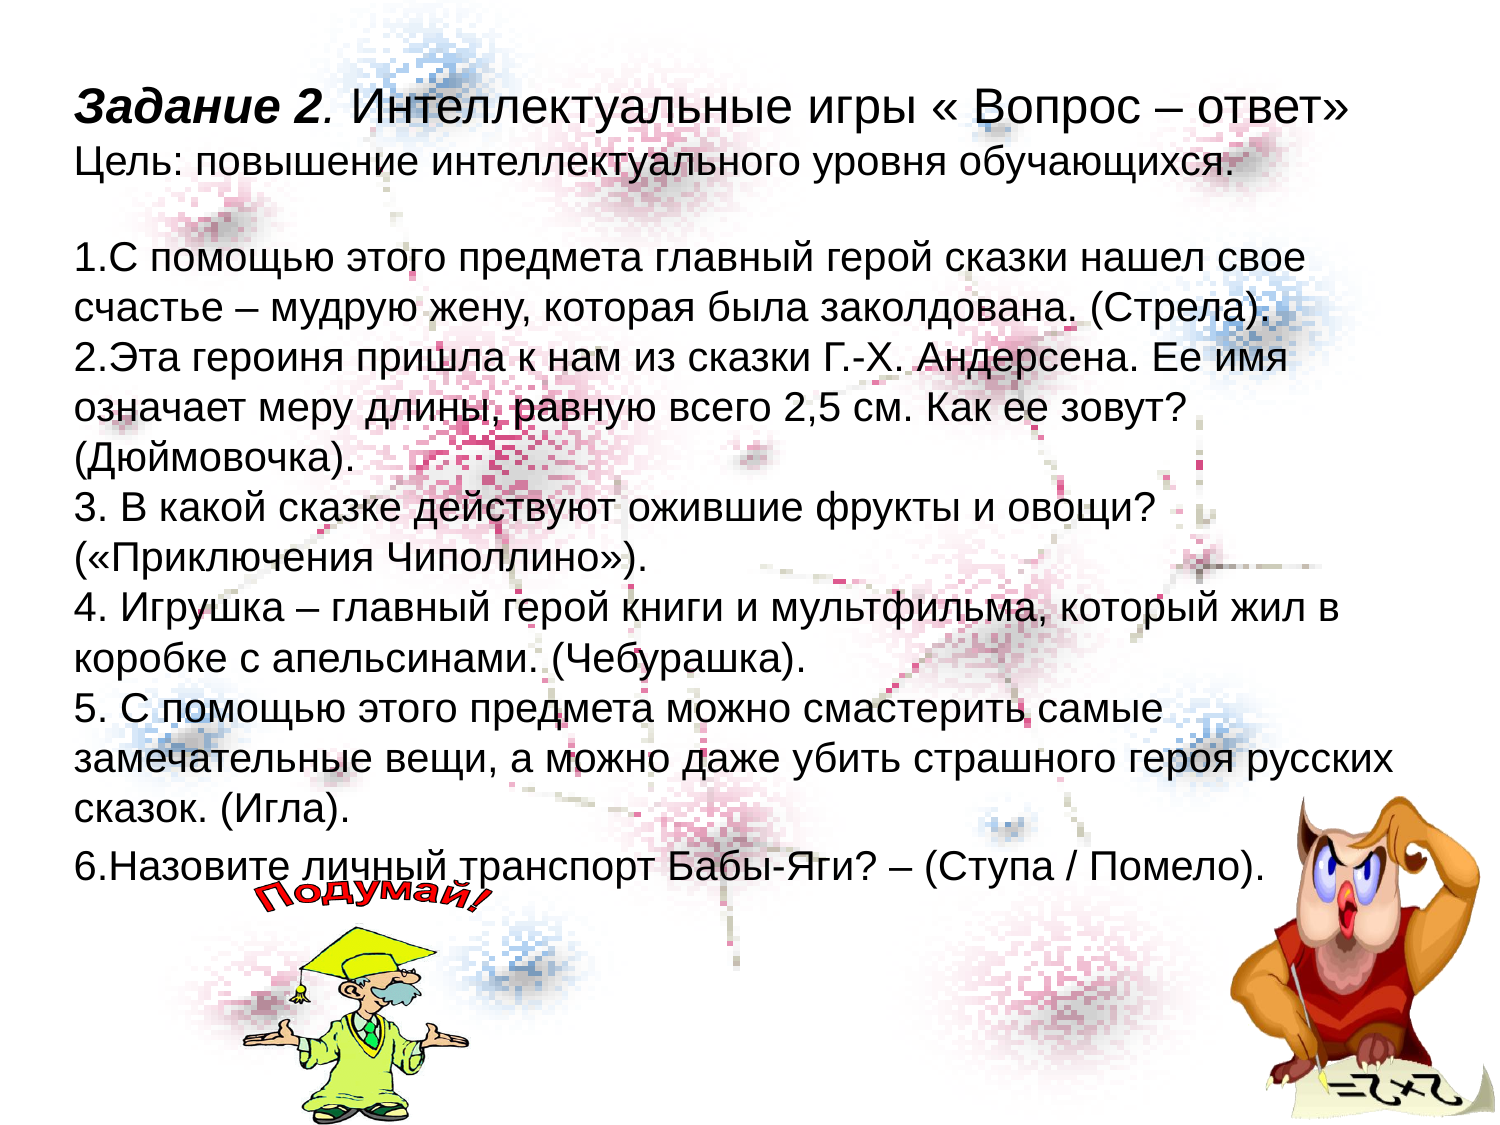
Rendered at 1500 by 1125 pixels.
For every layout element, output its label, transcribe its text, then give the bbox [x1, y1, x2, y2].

picture [0, 0, 1500, 1125]
subtitle 1.С помощью этого предмета главный герой сказки нашел свое счастье – мудрую жену, которая была заколдована. (Стрела). 2.Эта героиня пришла к нам из сказки Г.-Х. Андерсена. Ее имя означает меру длины, равную всего 2,5 см. Как ее зовут? (Дюймовочка). 3. В какой сказке действуют ожившие фрукты и овощи? («Приключения Чиполлино»). 4. Игрушка – главный герой книги и мультфильма, который жил в коробке с апельсинами. (Чебурашка). 5. С помощью этого предмета можно смастерить самые замечательные вещи, а можно даже убить страшного героя русских сказок. (Игла). 6.Назовите личный транспорт Бабы-Яги? – (Ступа / Помело). [58, 222, 1454, 903]
title Задание 2. Интеллектуальные игры « Вопрос – ответ» Цель: повышение интеллектуального уровня обучающихся. [58, 34, 1407, 222]
